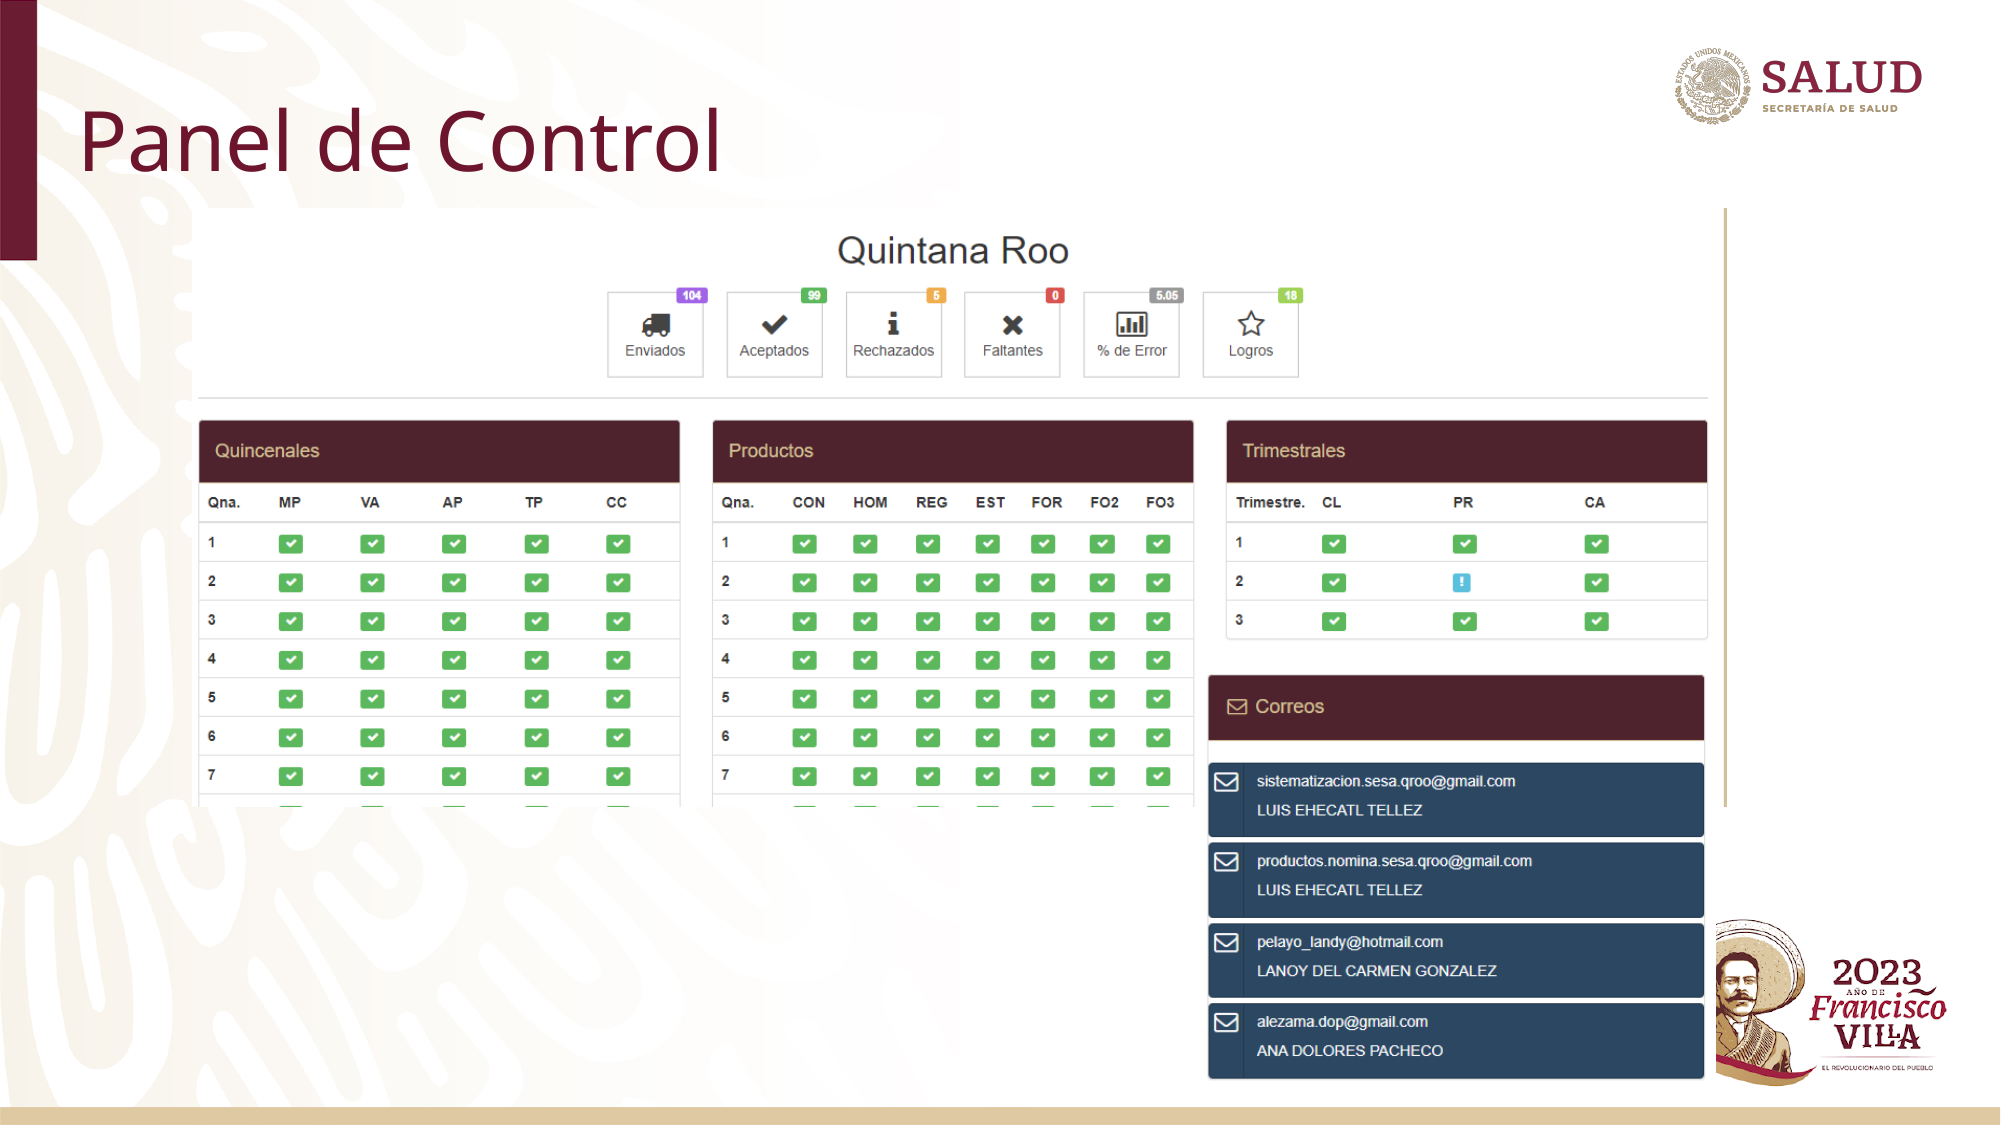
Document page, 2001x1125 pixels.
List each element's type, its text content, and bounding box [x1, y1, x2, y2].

title Panel de Control [62, 92, 1937, 310]
picture [0, 0, 2001, 1125]
